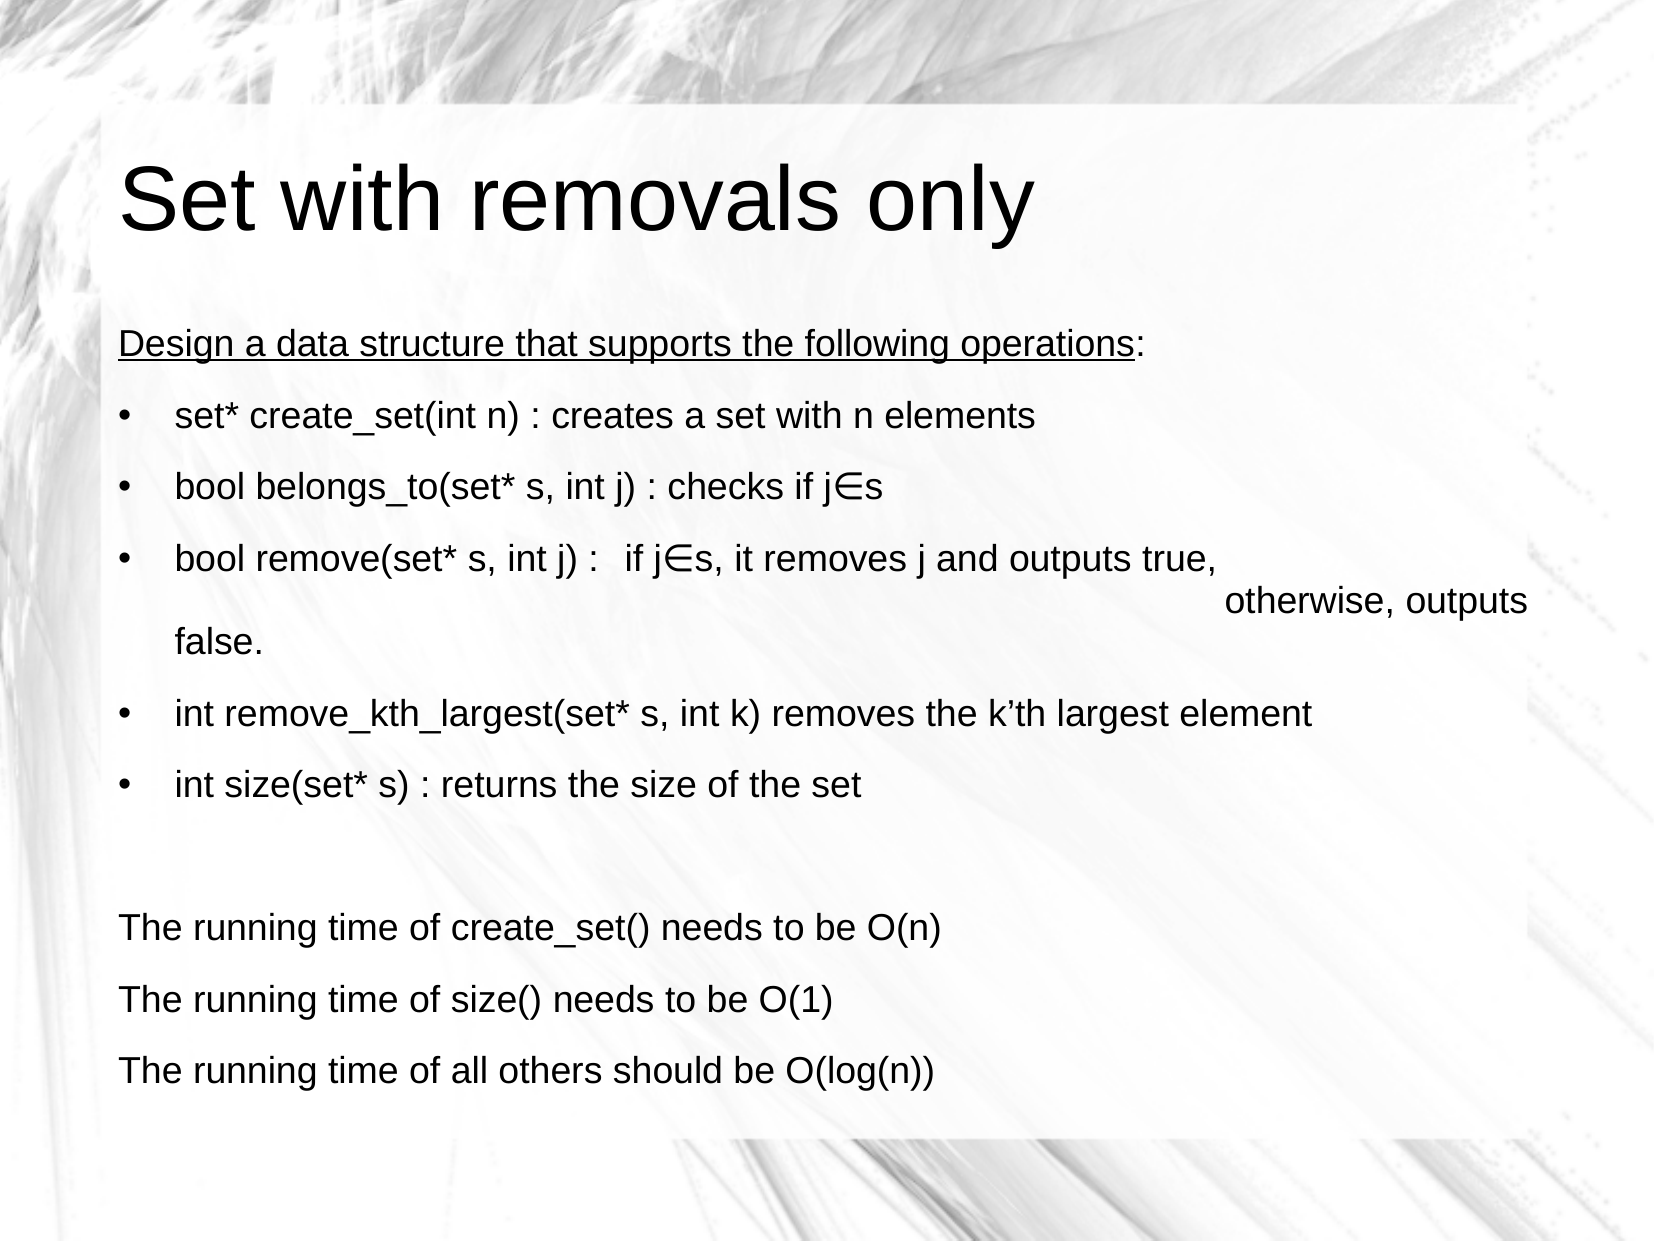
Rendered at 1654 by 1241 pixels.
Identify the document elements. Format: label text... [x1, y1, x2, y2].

list Design a data structure that supports the following operations: set* create_set(int n) : creates a set with n elements bool belongs_to(set* s, int j) : checks if j∈s bool remove(set* s, int j) : if j∈s, it removes j and outputs true, otherwise, outputs false. int remove_kth_largest(set* s, int k) removes the k’th largest element int size(set* s) : returns the size of the set The running time of create_set() needs to be O(n) The running time of size() needs to be O(1) The running time of all others should be O(log(n)) [118, 319, 1571, 1109]
title Set with removals only [118, 93, 1506, 299]
picture [0, 0, 1654, 1241]
